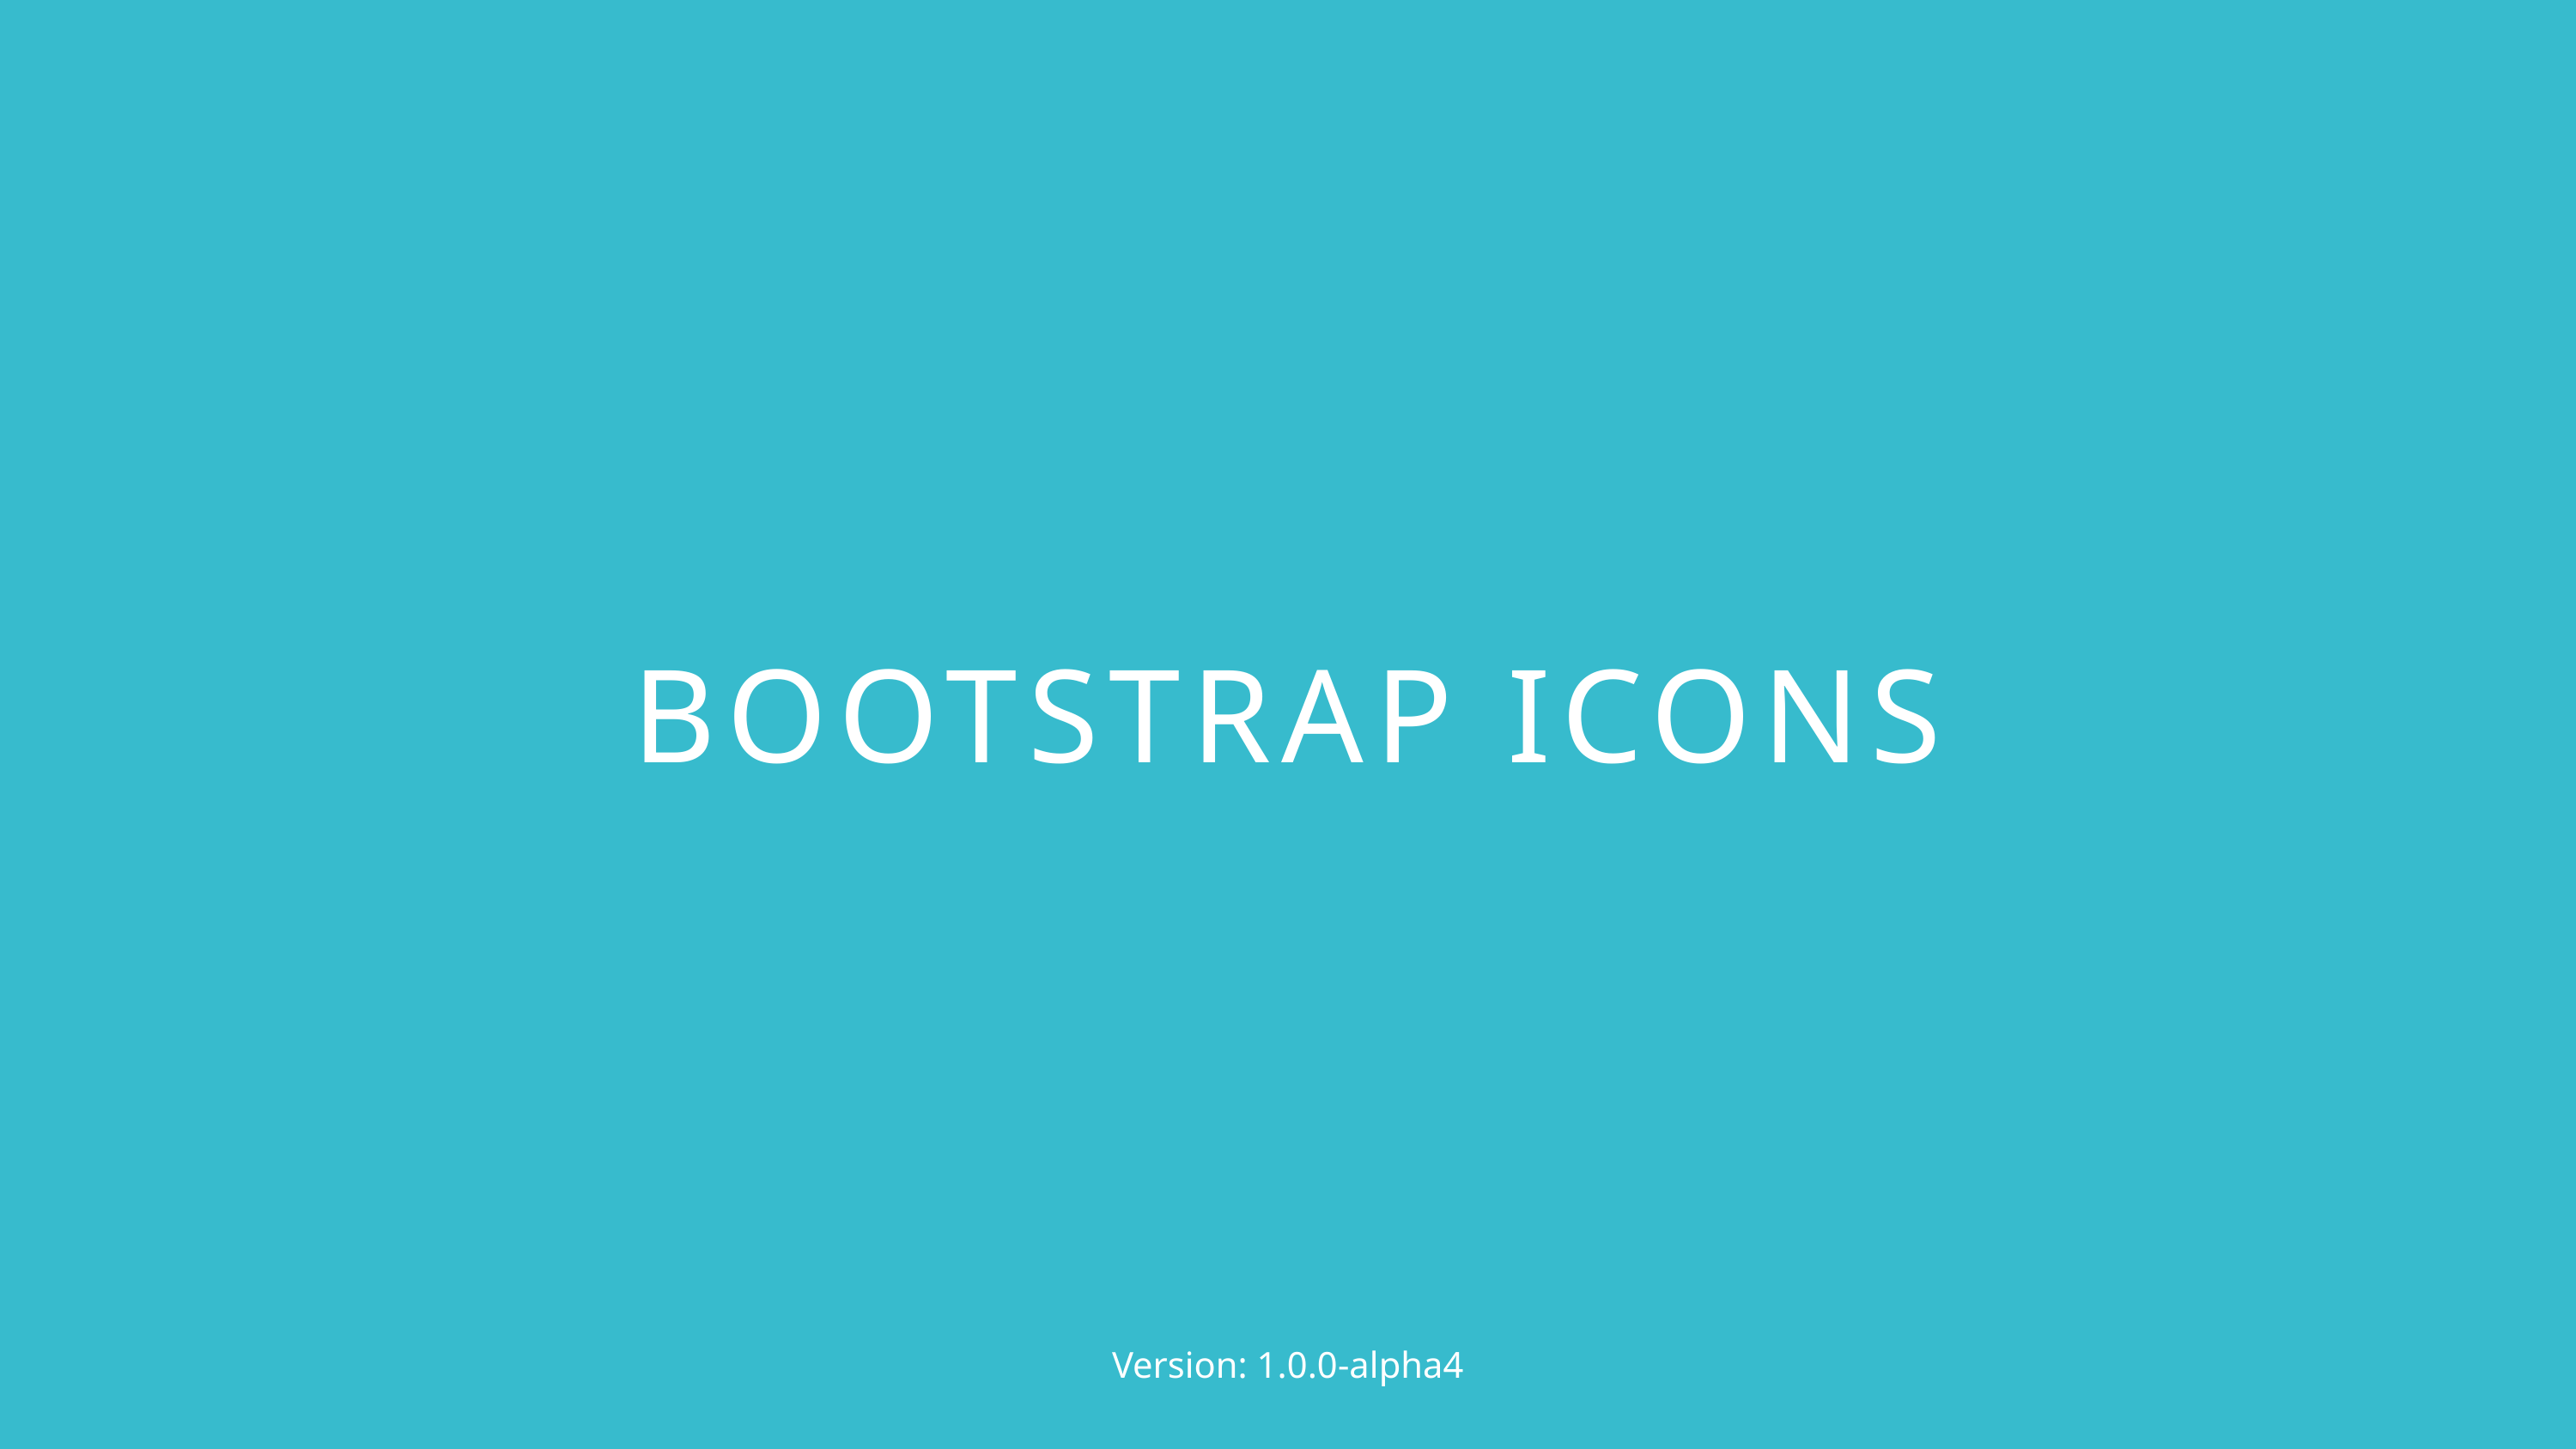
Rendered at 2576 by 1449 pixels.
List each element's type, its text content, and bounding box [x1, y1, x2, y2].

title BOOTSTRAP ICONS [129, 590, 2447, 832]
text_box Version: 1.0.0-alpha4 [1099, 1336, 1477, 1392]
